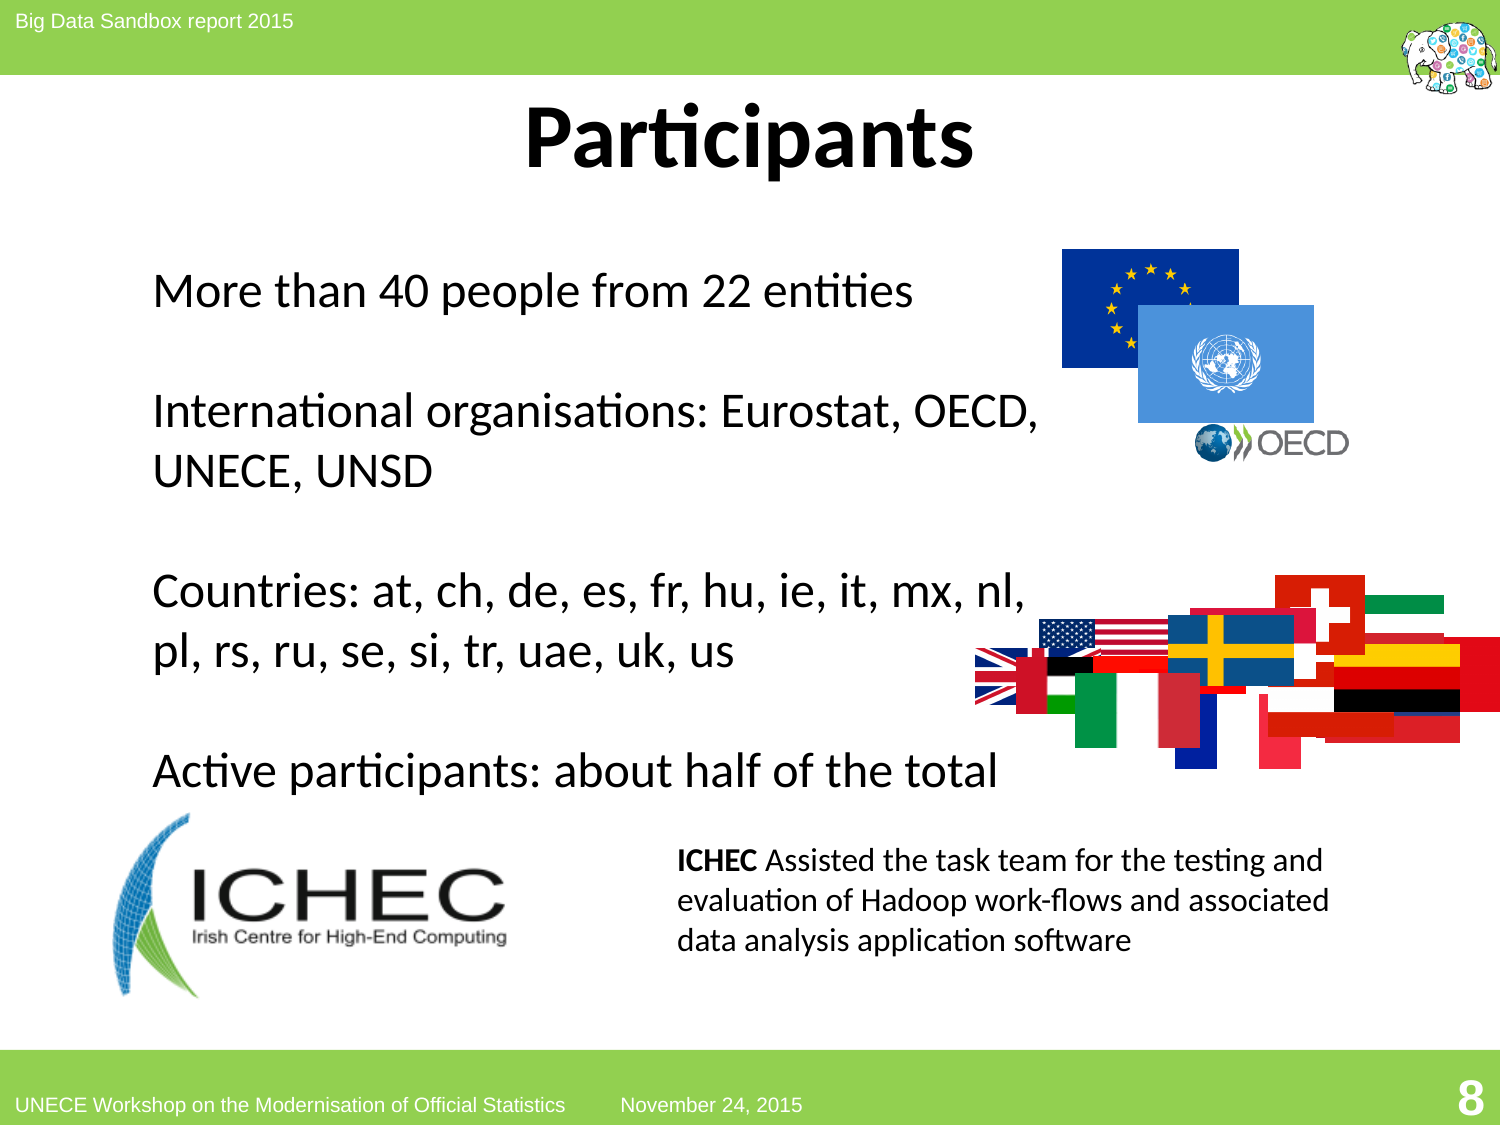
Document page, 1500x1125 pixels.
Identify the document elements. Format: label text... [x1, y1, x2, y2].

title Participants [75, 37, 1425, 225]
picture [112, 812, 541, 1001]
text_box More than 40 people from 22 entities International organisations: Eurostat, OECD, UNECE, UNSD Countries: at, ch, de, es, fr, hu, ie, it, mx, nl, pl, rs, ru, se, si, tr, uae, uk, us Active participants: about half of the total [137, 249, 1088, 805]
picture [975, 574, 1500, 770]
picture [1388, 15, 1500, 96]
picture [1062, 249, 1351, 463]
text_box ICHEC Assisted the task team for the testing and evaluation of Hadoop work-flows and associated data analysis application software [662, 830, 1413, 966]
slide_number 8 [1388, 1058, 1500, 1125]
